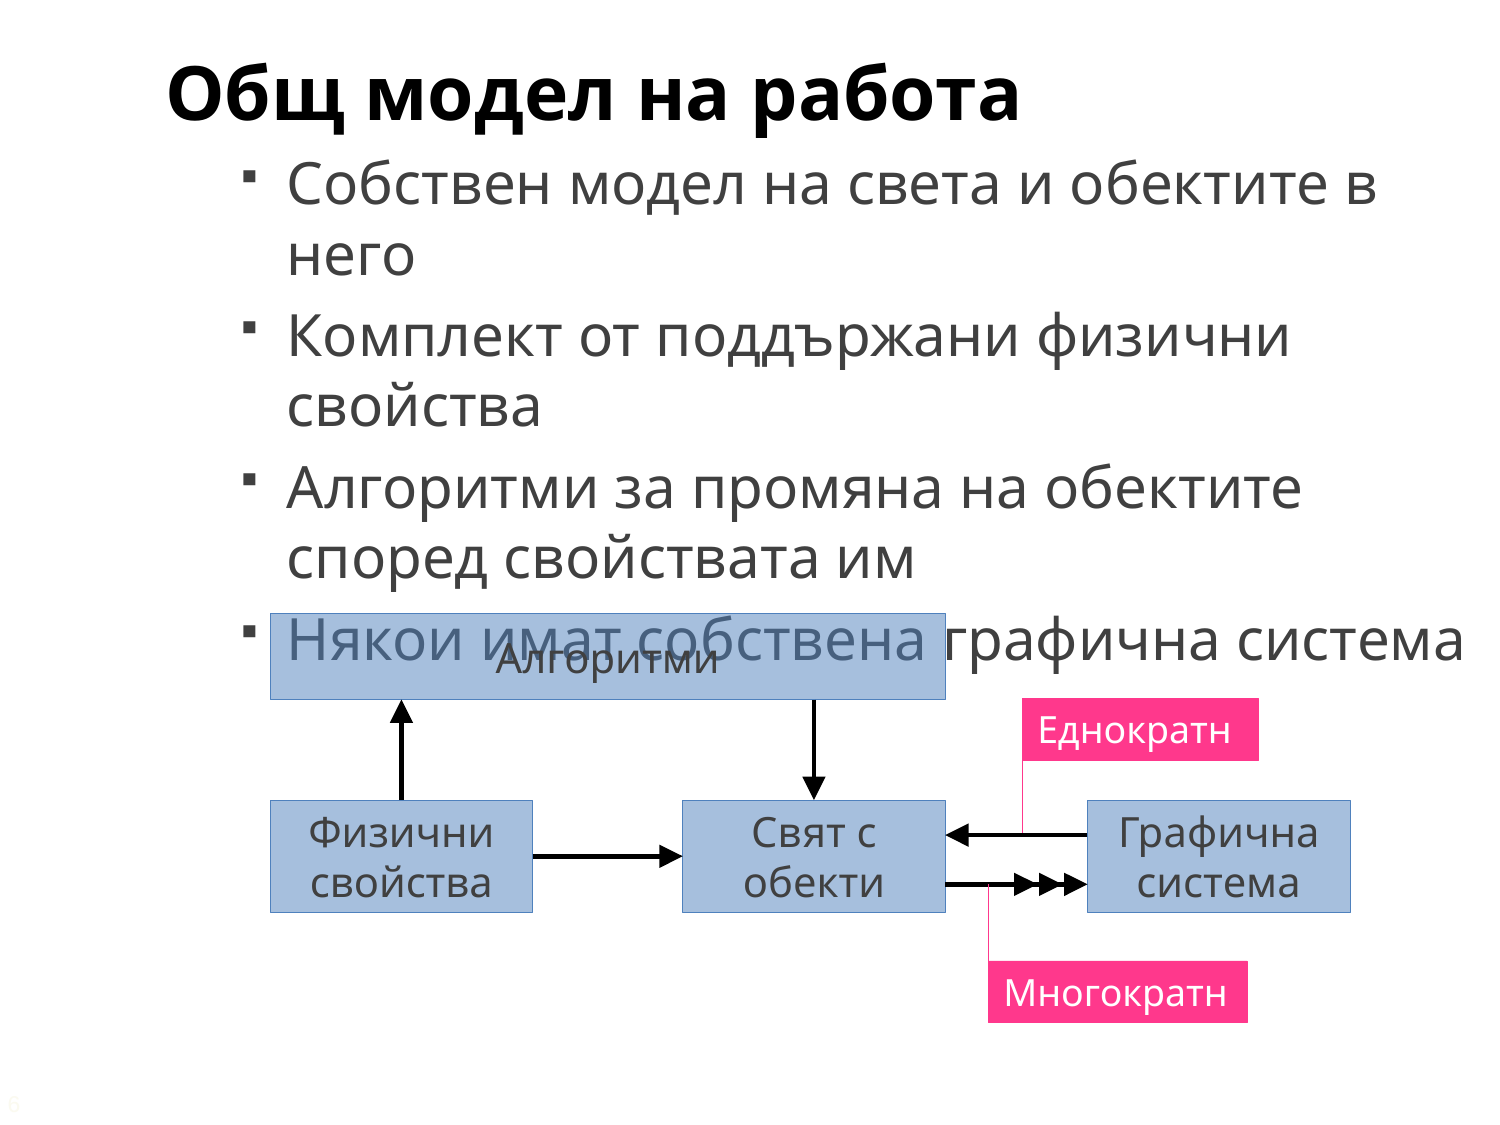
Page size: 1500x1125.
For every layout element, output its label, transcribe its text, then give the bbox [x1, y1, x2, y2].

list Общ модел на работа Собствен модел на света и обектите в него Комплект от поддържани физични свойства Алгоритми за промяна на обектите според свойствата им Някои имат собствена графична система [150, 37, 1488, 1113]
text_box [269, 613, 1351, 1023]
